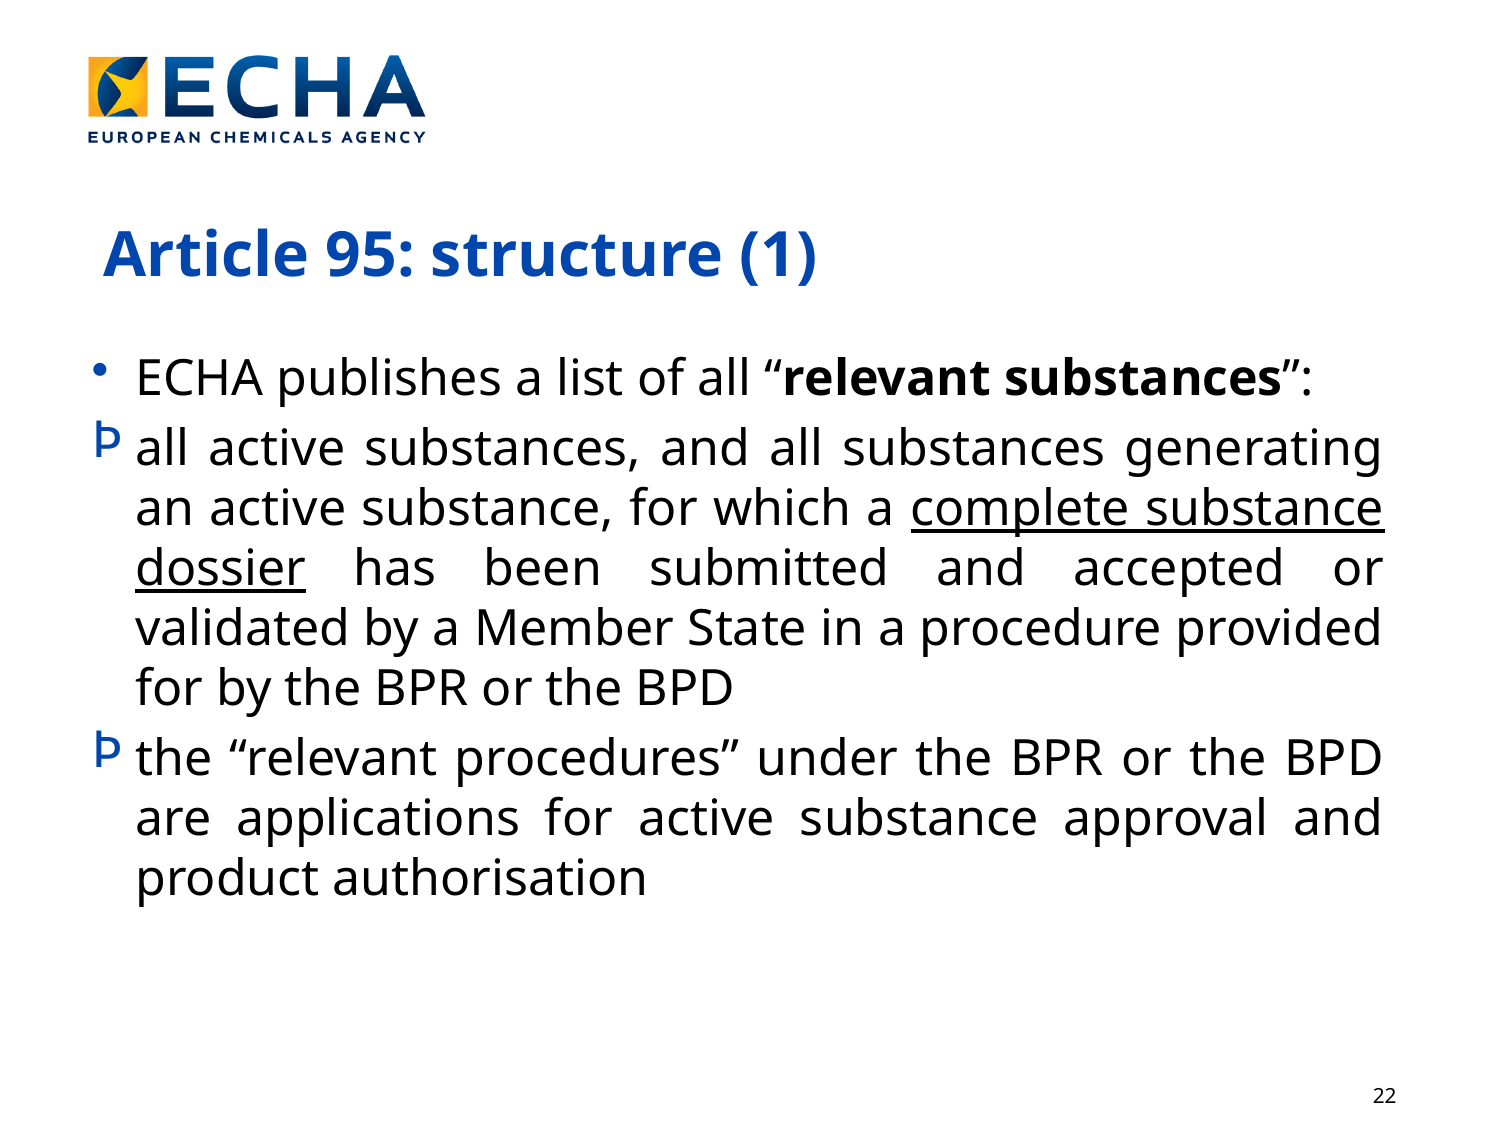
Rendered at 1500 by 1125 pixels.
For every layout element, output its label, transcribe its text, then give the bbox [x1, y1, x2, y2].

slide_number 22 [1174, 1074, 1412, 1125]
list ECHA publishes a list of all “relevant substances”: all active substances, and all substances generating an active substance, for which a complete substance dossier has been submitted and accepted or validated by a Member State in a procedure provided for by the BPR or the BPD the “relevant procedures” under the BPR or the BPD are applications for active substance approval and product authorisation [76, 338, 1400, 988]
list Article 95: structure (1) [88, 206, 1412, 296]
picture [88, 54, 426, 144]
